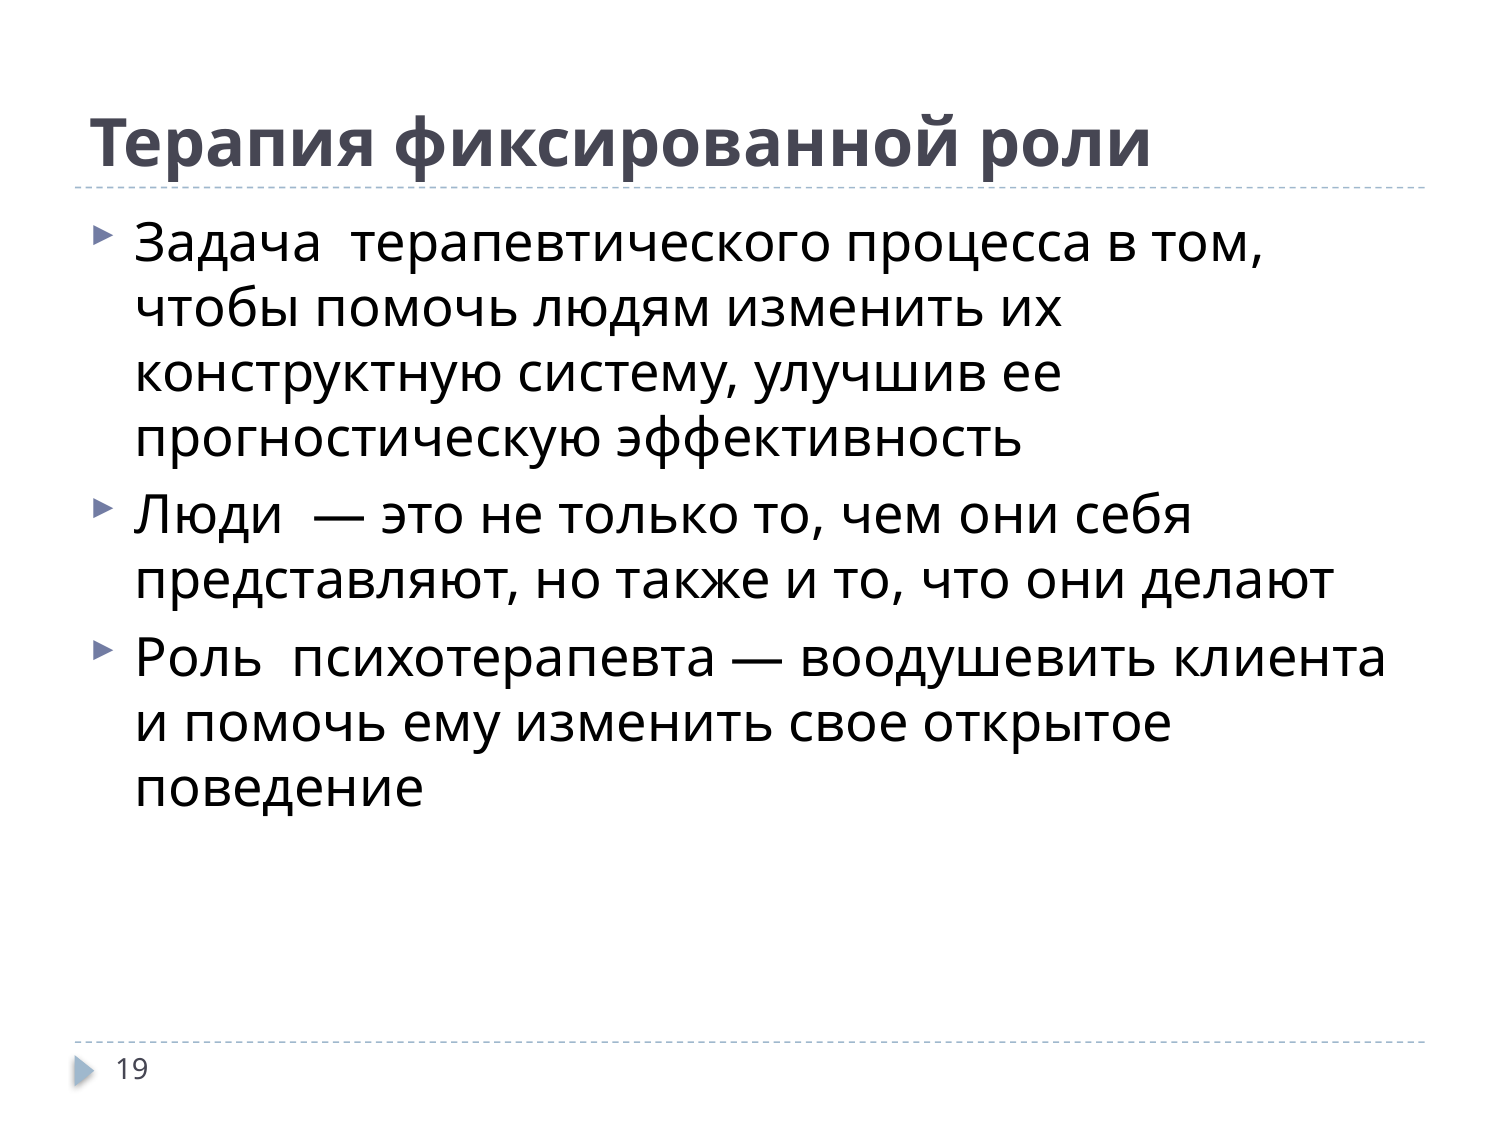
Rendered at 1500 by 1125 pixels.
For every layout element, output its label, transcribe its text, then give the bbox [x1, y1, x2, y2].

title Терапия фиксированной роли [75, 24, 1425, 188]
slide_number 19 [100, 1042, 426, 1103]
list Задача терапевтического процесса в том, чтобы помочь людям изменить их конструктную систему, улучшив ее прогностическую эффективность Люди — это не только то, чем они себя представляют, но также и то, что они делают Роль психотерапевта — воодушевить клиента и помочь ему изменить свое открытое поведение [75, 200, 1425, 1010]
